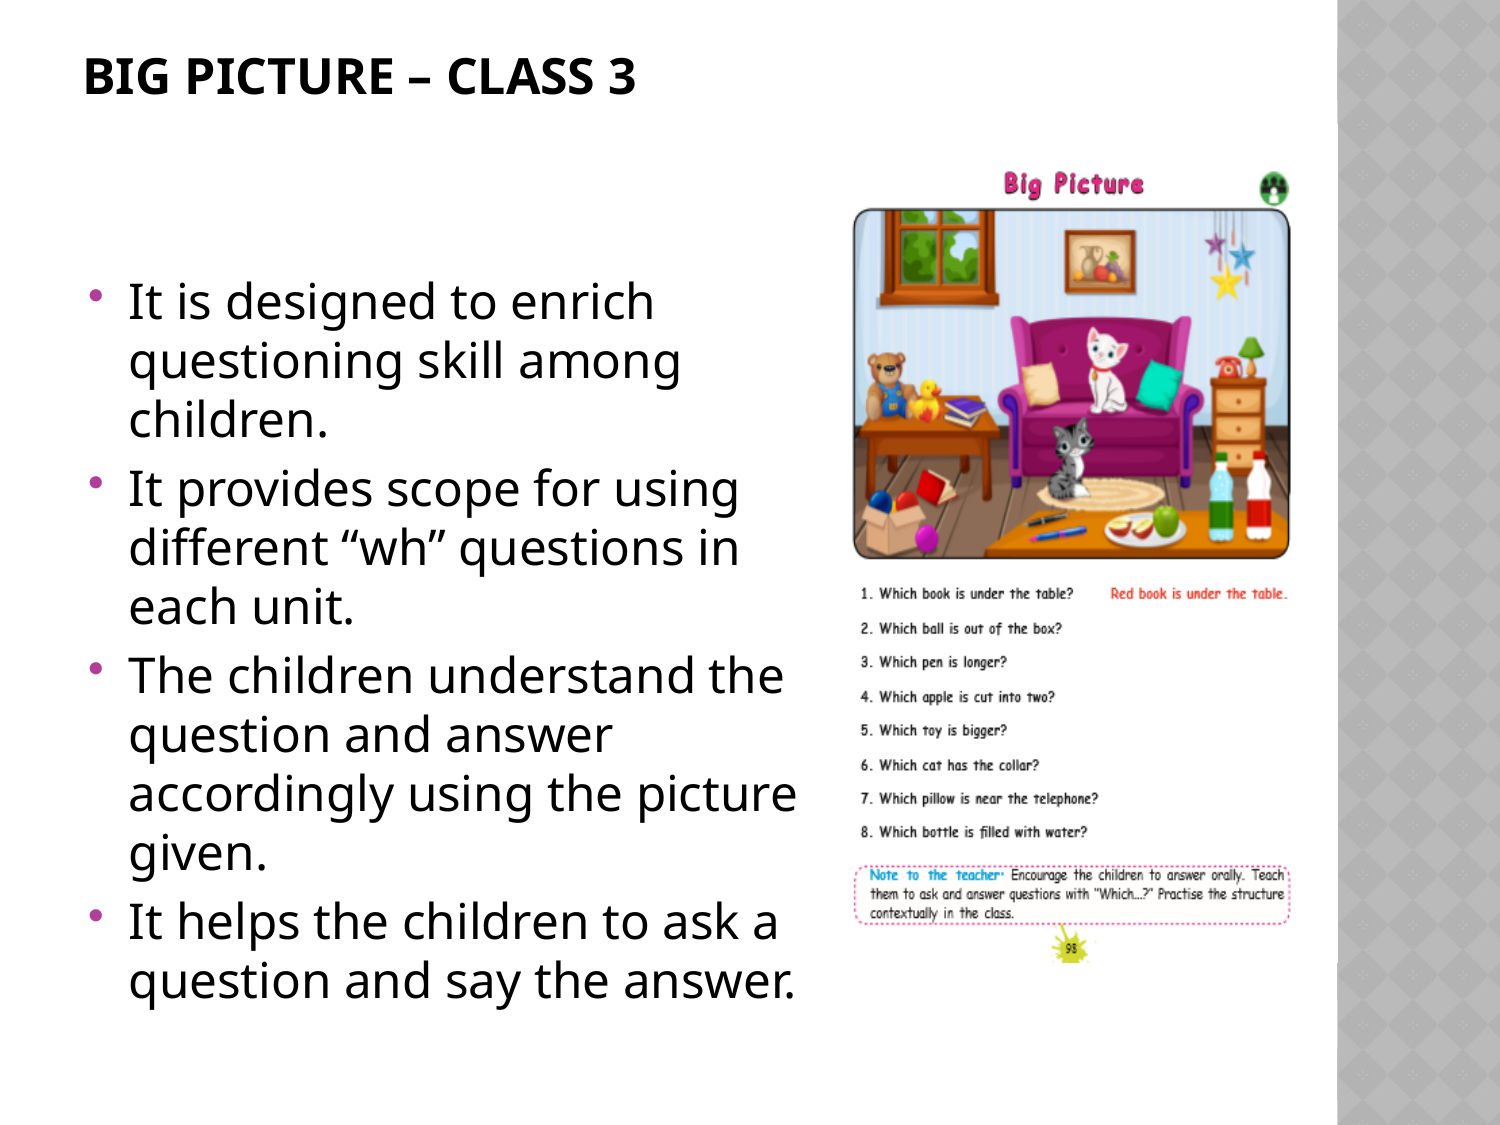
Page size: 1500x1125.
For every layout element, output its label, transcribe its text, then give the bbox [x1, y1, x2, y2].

title Big picture – Class 3 [75, 37, 1043, 105]
picture [799, 124, 1338, 964]
list It is designed to enrich questioning skill among children. It provides scope for using different “wh” questions in each unit. The children understand the question and answer accordingly using the picture given. It helps the children to ask a question and say the answer. [75, 262, 825, 1068]
